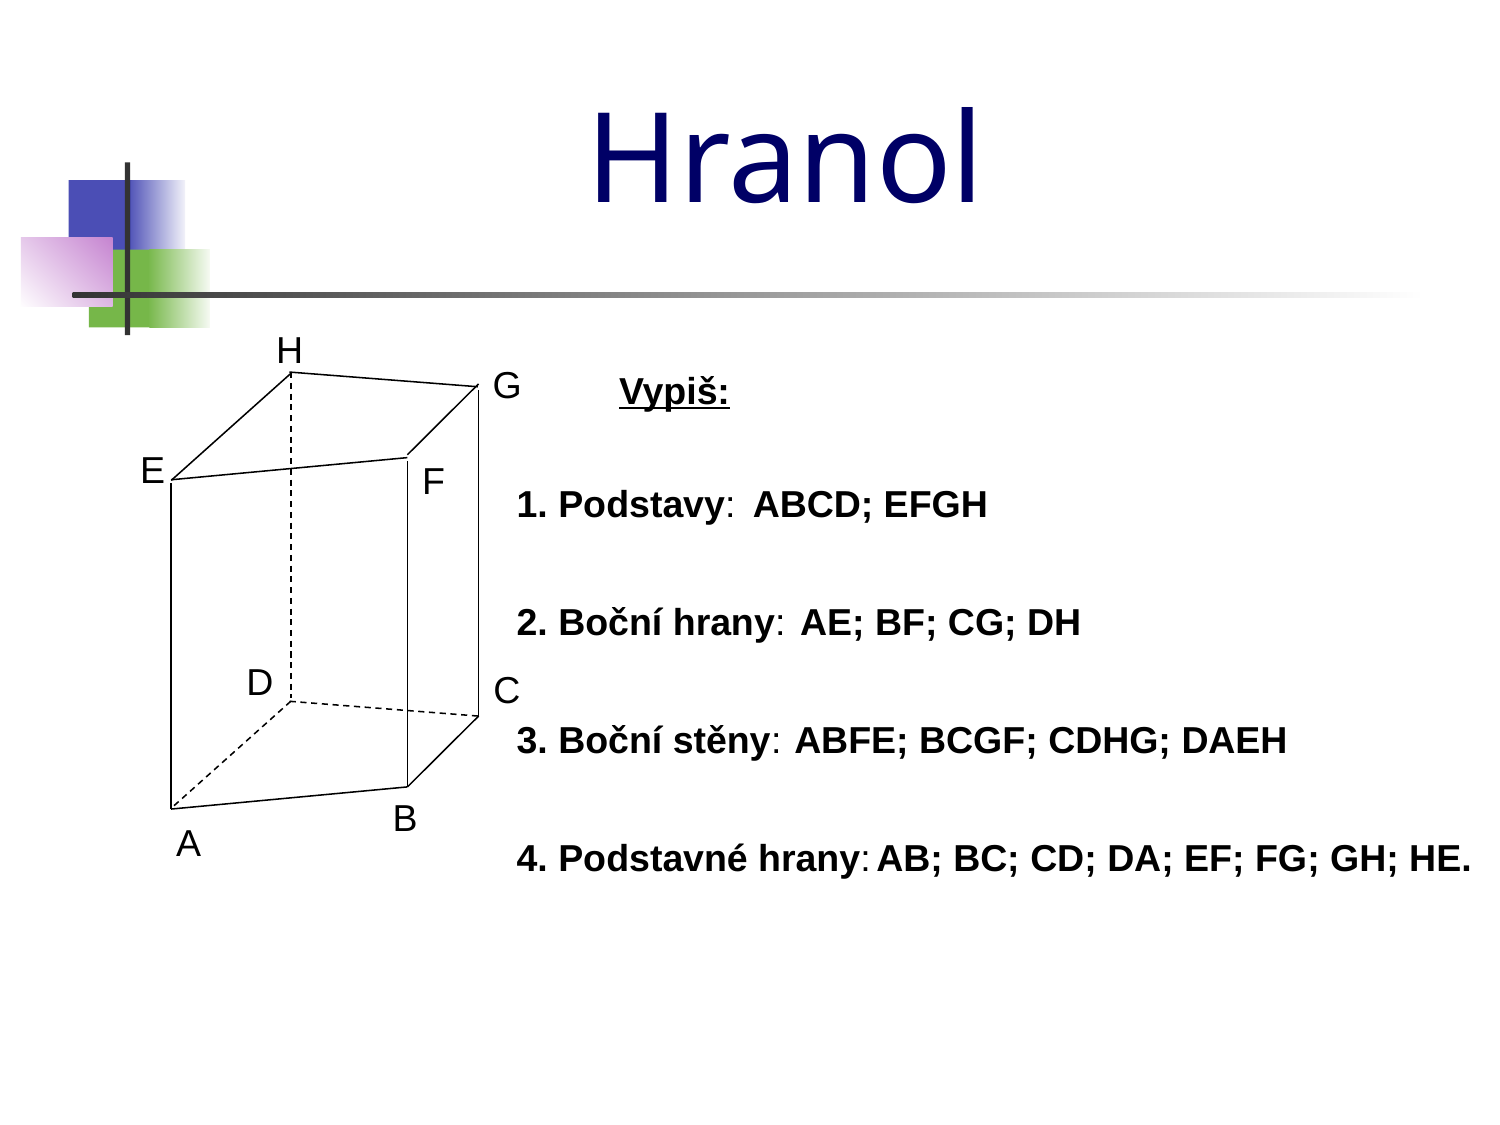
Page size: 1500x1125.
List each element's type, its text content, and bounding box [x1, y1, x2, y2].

text_box Hranol [107, 32, 1463, 273]
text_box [292, 371, 479, 387]
text_box B [377, 795, 437, 847]
text_box E [175, 490, 185, 499]
text_box A [161, 811, 221, 871]
text_box F [412, 463, 467, 510]
text_box ABCD; EFGH [738, 472, 1087, 533]
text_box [175, 701, 291, 809]
text_box ABFE; BCGF; CDHG; DAEH [779, 708, 1313, 769]
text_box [412, 701, 473, 714]
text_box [407, 383, 479, 455]
text_box H [261, 318, 321, 371]
text_box G [477, 353, 537, 414]
text_box E [125, 438, 167, 499]
text_box 4. Podstavné hrany: [501, 826, 861, 887]
text_box 2. Boční hrany: [501, 590, 785, 651]
text_box AB; BC; CD; DA; EF; FG; GH; HE. [861, 826, 1500, 887]
text_box Vypiš: [604, 359, 779, 420]
text_box 1. Podstavy: [501, 472, 738, 533]
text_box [411, 715, 479, 788]
text_box 3. Boční stěny: [501, 708, 779, 769]
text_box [170, 373, 286, 481]
text_box AE; BF; CG; DH [785, 590, 1128, 651]
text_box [289, 701, 403, 717]
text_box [296, 457, 407, 481]
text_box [295, 786, 408, 810]
text_box C [482, 658, 538, 718]
text_box D [231, 650, 287, 699]
